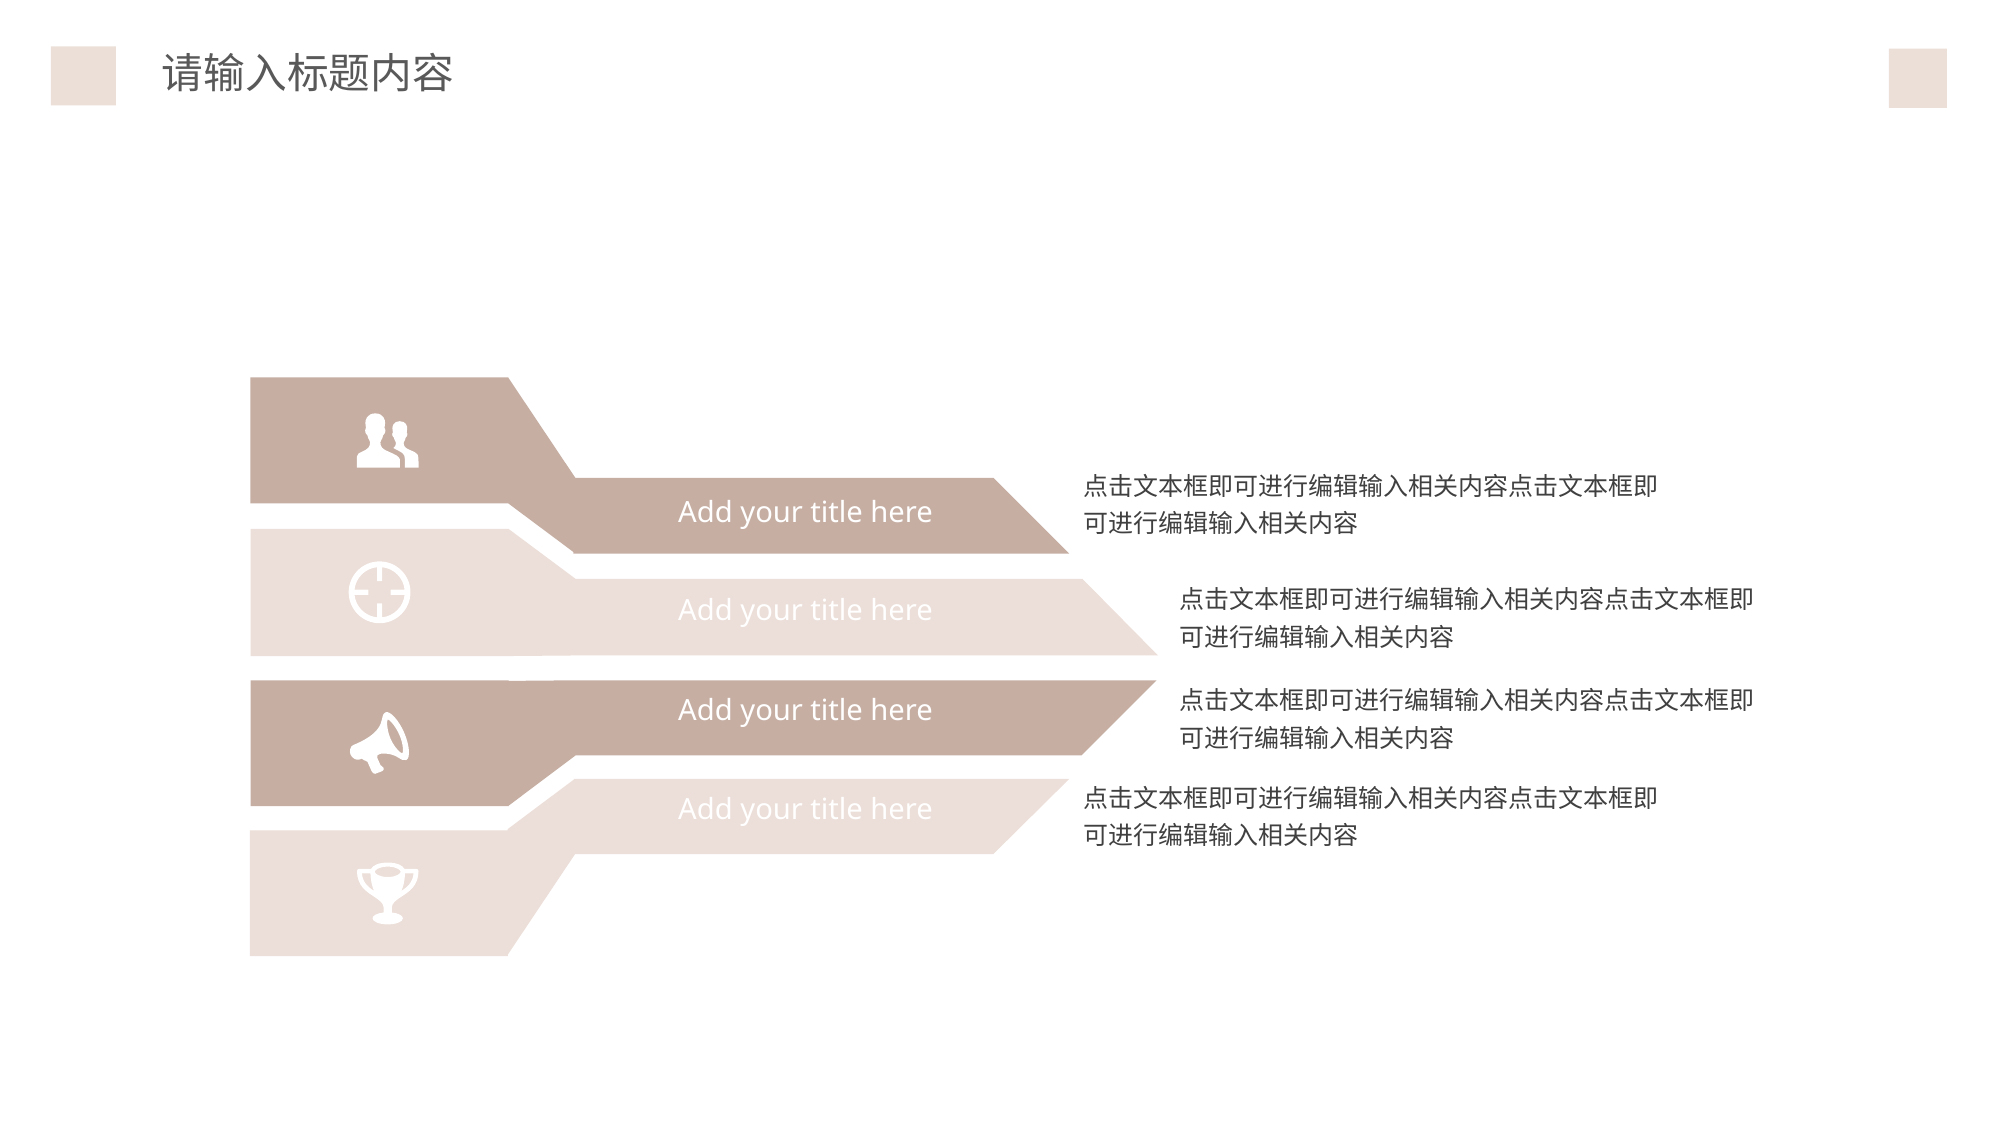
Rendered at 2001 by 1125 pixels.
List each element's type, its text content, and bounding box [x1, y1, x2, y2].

text_box 点击文本框即可进行编辑输入相关内容点击文本框即可进行编辑输入相关内容 [1164, 669, 1776, 760]
text_box Add your title here [607, 783, 1004, 833]
text_box [250, 680, 1157, 807]
text_box [392, 421, 419, 468]
text_box Add your title here [607, 584, 1004, 634]
text_box 点击文本框即可进行编辑输入相关内容点击文本框即可进行编辑输入相关内容 [1069, 455, 1680, 545]
text_box 点击文本框即可进行编辑输入相关内容点击文本框即可进行编辑输入相关内容 [1164, 569, 1776, 659]
text_box [249, 778, 1069, 957]
text_box [349, 712, 409, 774]
text_box [348, 561, 411, 624]
text_box [250, 528, 1159, 657]
text_box [356, 413, 400, 468]
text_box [50, 39, 1948, 108]
text_box [356, 862, 419, 925]
text_box Add your title here [607, 485, 1004, 536]
text_box 点击文本框即可进行编辑输入相关内容点击文本框即可进行编辑输入相关内容 [1069, 767, 1680, 857]
text_box Add your title here [607, 684, 1004, 734]
text_box [250, 377, 1070, 554]
